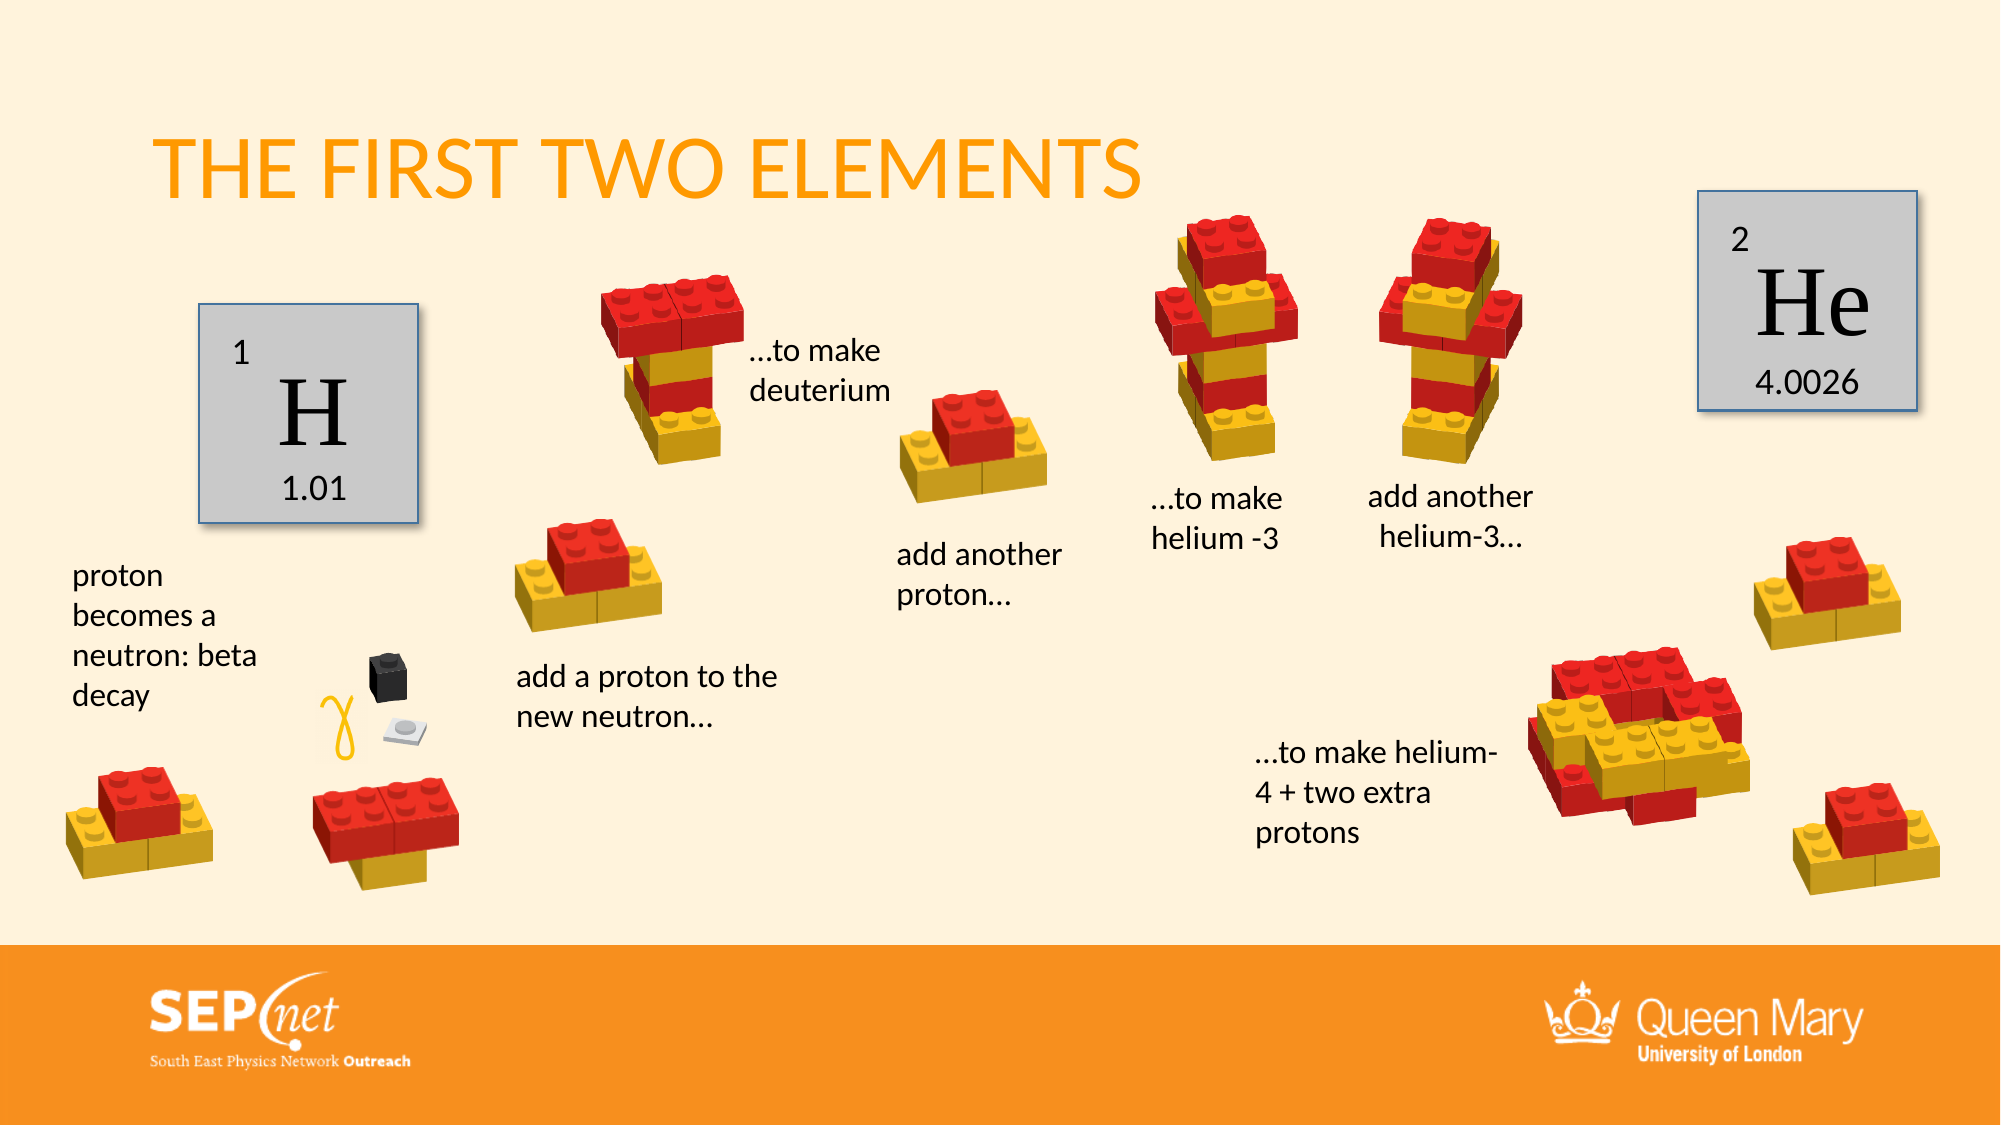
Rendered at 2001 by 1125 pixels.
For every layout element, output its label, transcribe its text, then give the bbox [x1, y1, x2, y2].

text_box proton becomes a neutron: beta decay [57, 545, 283, 720]
text_box …to make deuterium [744, 320, 1008, 416]
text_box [1697, 191, 1918, 411]
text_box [198, 304, 418, 524]
text_box …to make helium -3 [1136, 468, 1357, 564]
text_box …to make helium-4 + two extra protons [1240, 722, 1514, 858]
picture [0, 0, 2001, 1125]
title THE FIRST TWO ELEMENTS [137, 59, 1863, 278]
text_box add a proton to the new neutron… [501, 646, 826, 742]
text_box add another proton… [881, 524, 1155, 620]
text_box add another helium-3… [1314, 467, 1588, 562]
